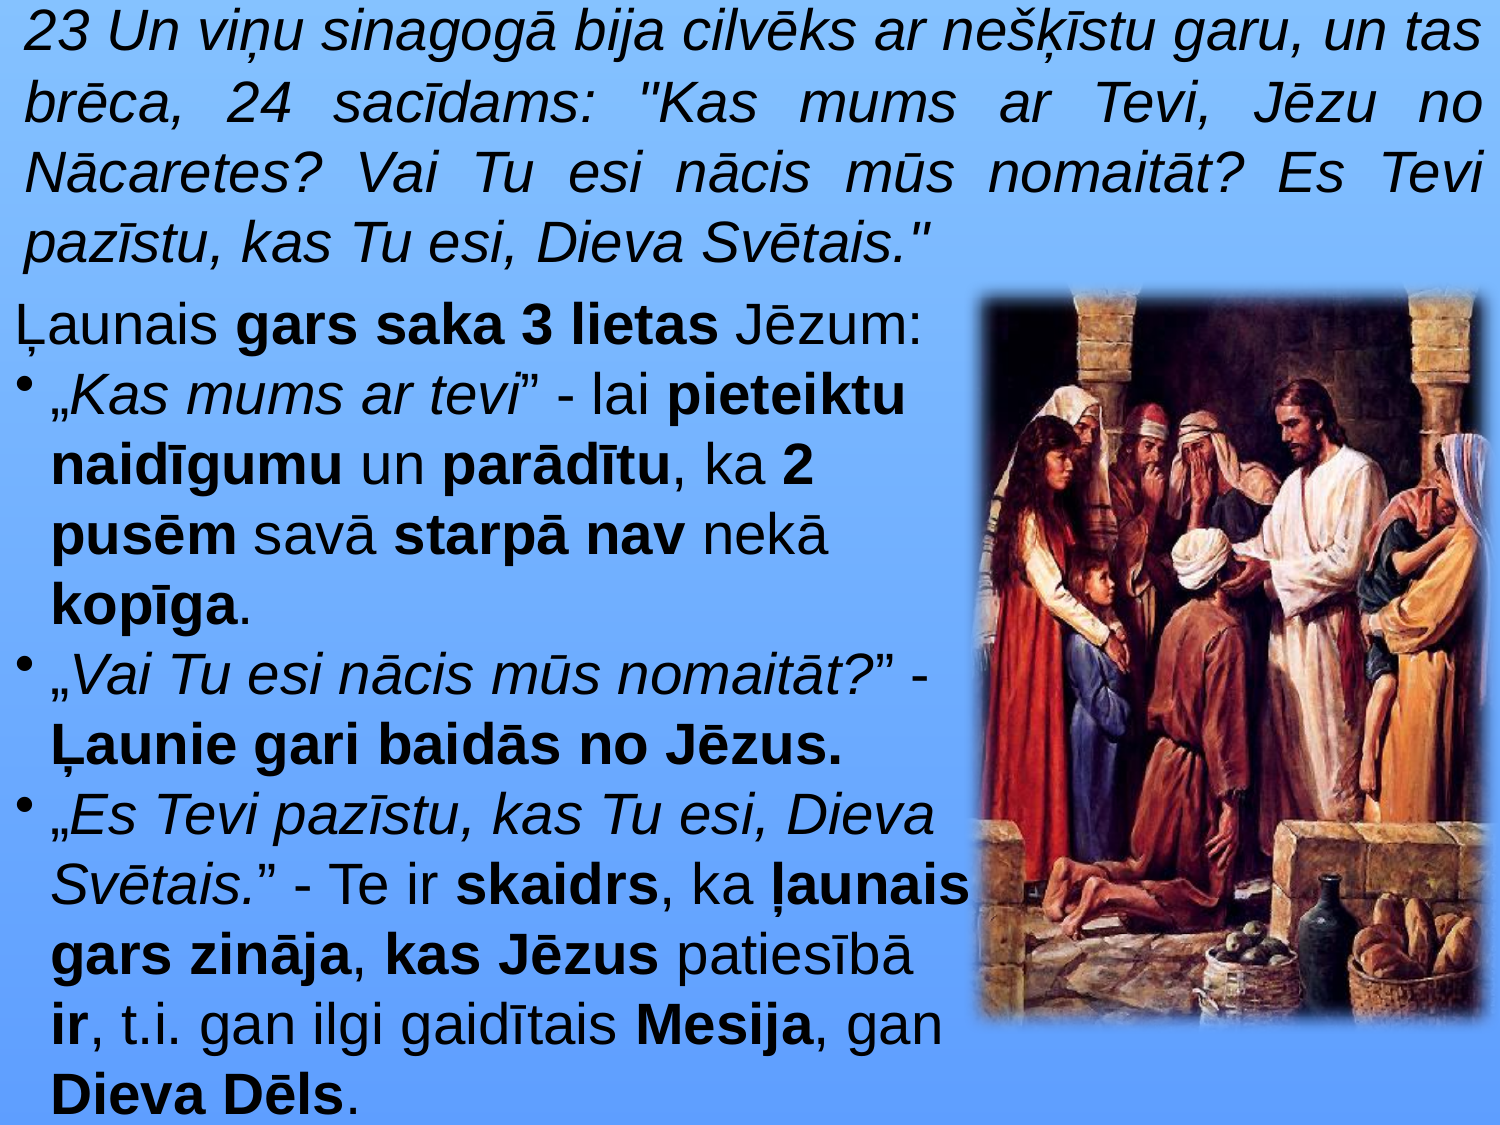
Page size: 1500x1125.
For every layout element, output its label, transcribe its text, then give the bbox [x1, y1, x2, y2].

text_box Ļaunais gars saka 3 lietas Jēzum: „Kas mums ar tevi” - lai pieteiktu naidīgumu un parādītu, ka 2 pusēm savā starpā nav nekā kopīga. „Vai Tu esi nācis mūs nomaitāt?” - Ļaunie gari baidās no Jēzus. „Es Tevi pazīstu, kas Tu esi, Dieva Svētais.” - Te ir skaidrs, ka ļaunais gars zināja, kas Jēzus patiesībā ir, t.i. gan ilgi gaidītais Mesija, gan Dieva Dēls. [0, 278, 987, 1125]
list 23 Un viņu sinagogā bija cilvēks ar nešķīstu garu, un tas brēca, 24 sacīdams: "Kas mums ar Tevi, Jēzu no Nācaretes? Vai Tu esi nācis mūs nomaitāt? Es Tevi pazīstu, kas Tu esi, Dieva Svētais." [0, 0, 1500, 279]
picture [962, 279, 1500, 1035]
